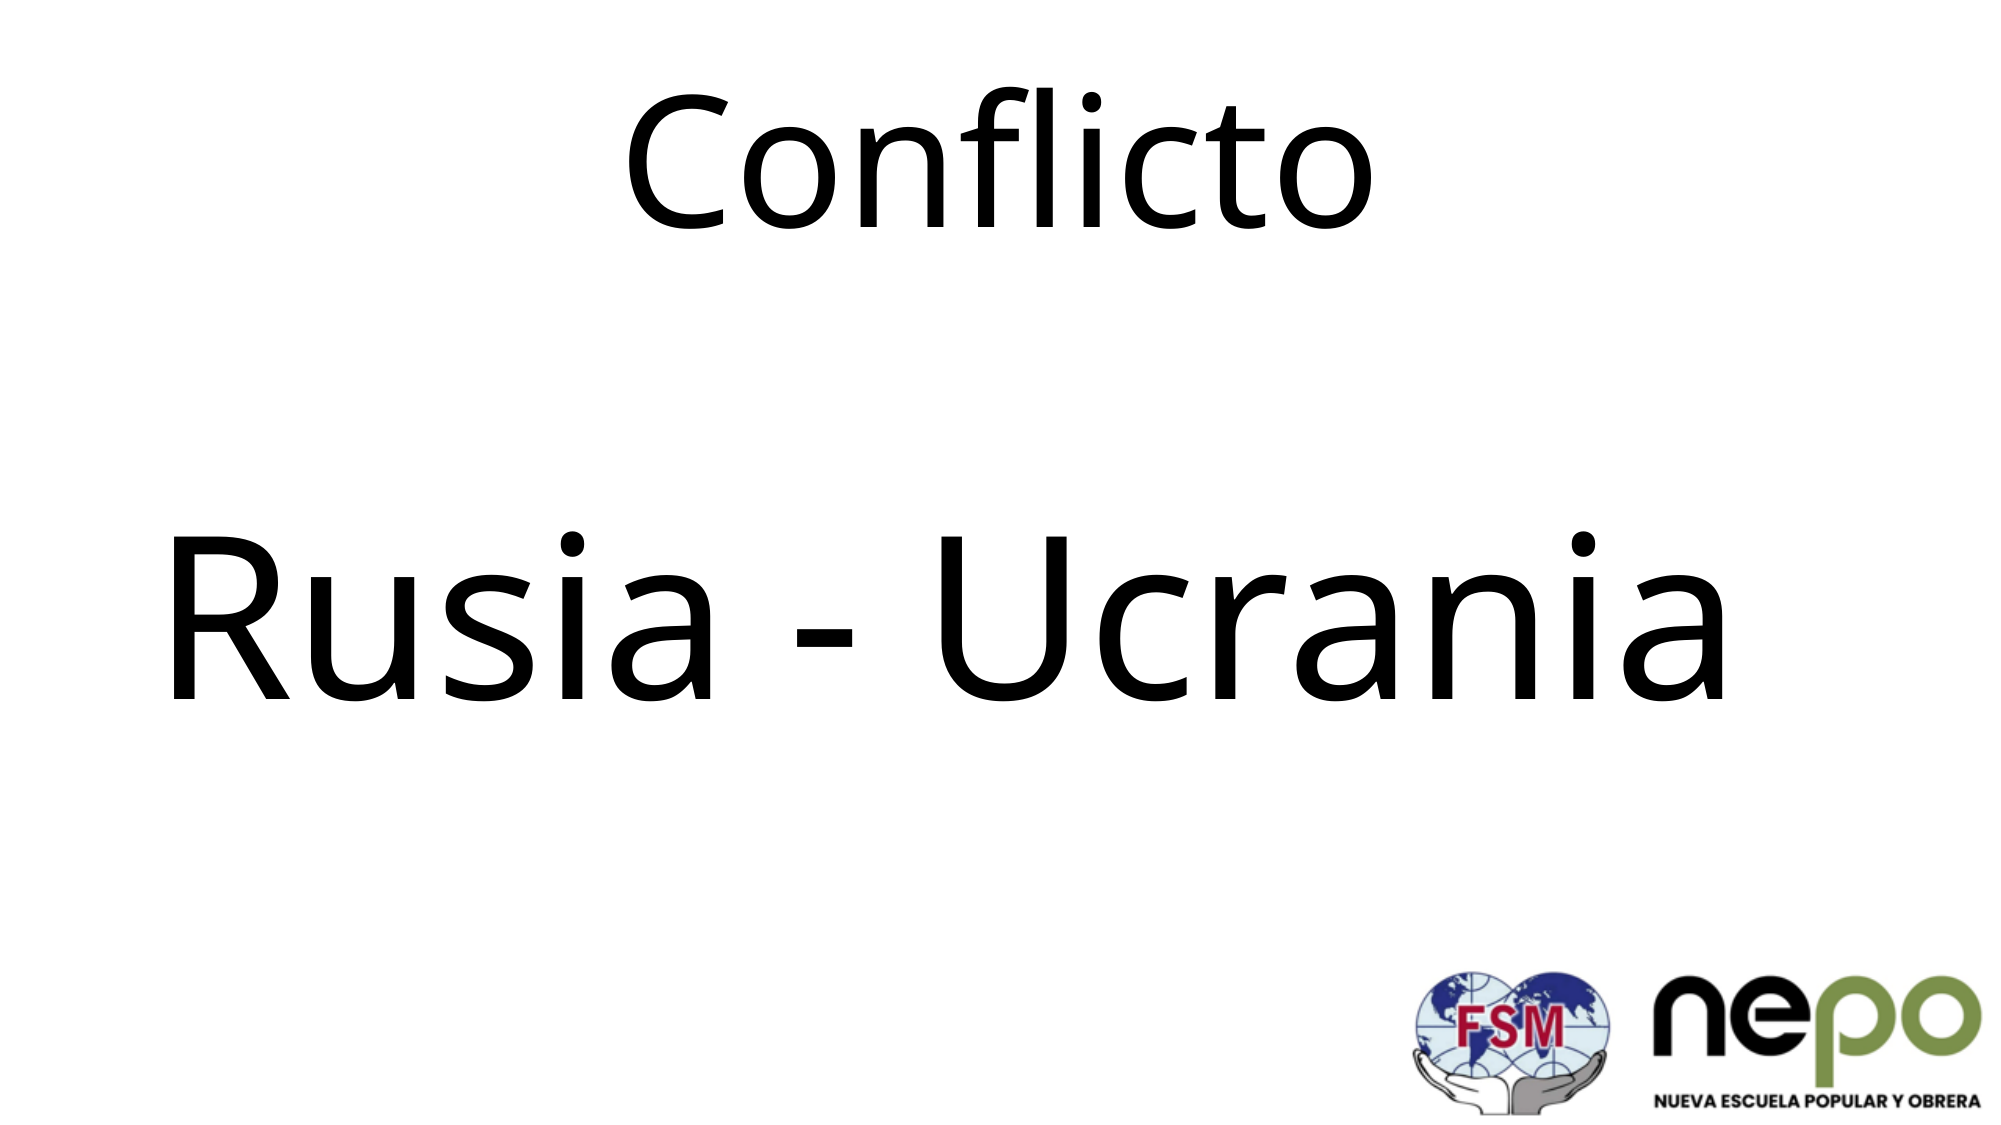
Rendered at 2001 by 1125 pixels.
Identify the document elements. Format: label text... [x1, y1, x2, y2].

list Rusia - Ucrania [137, 496, 1863, 759]
picture [1399, 952, 2000, 1125]
title Conflicto [137, 59, 1863, 278]
